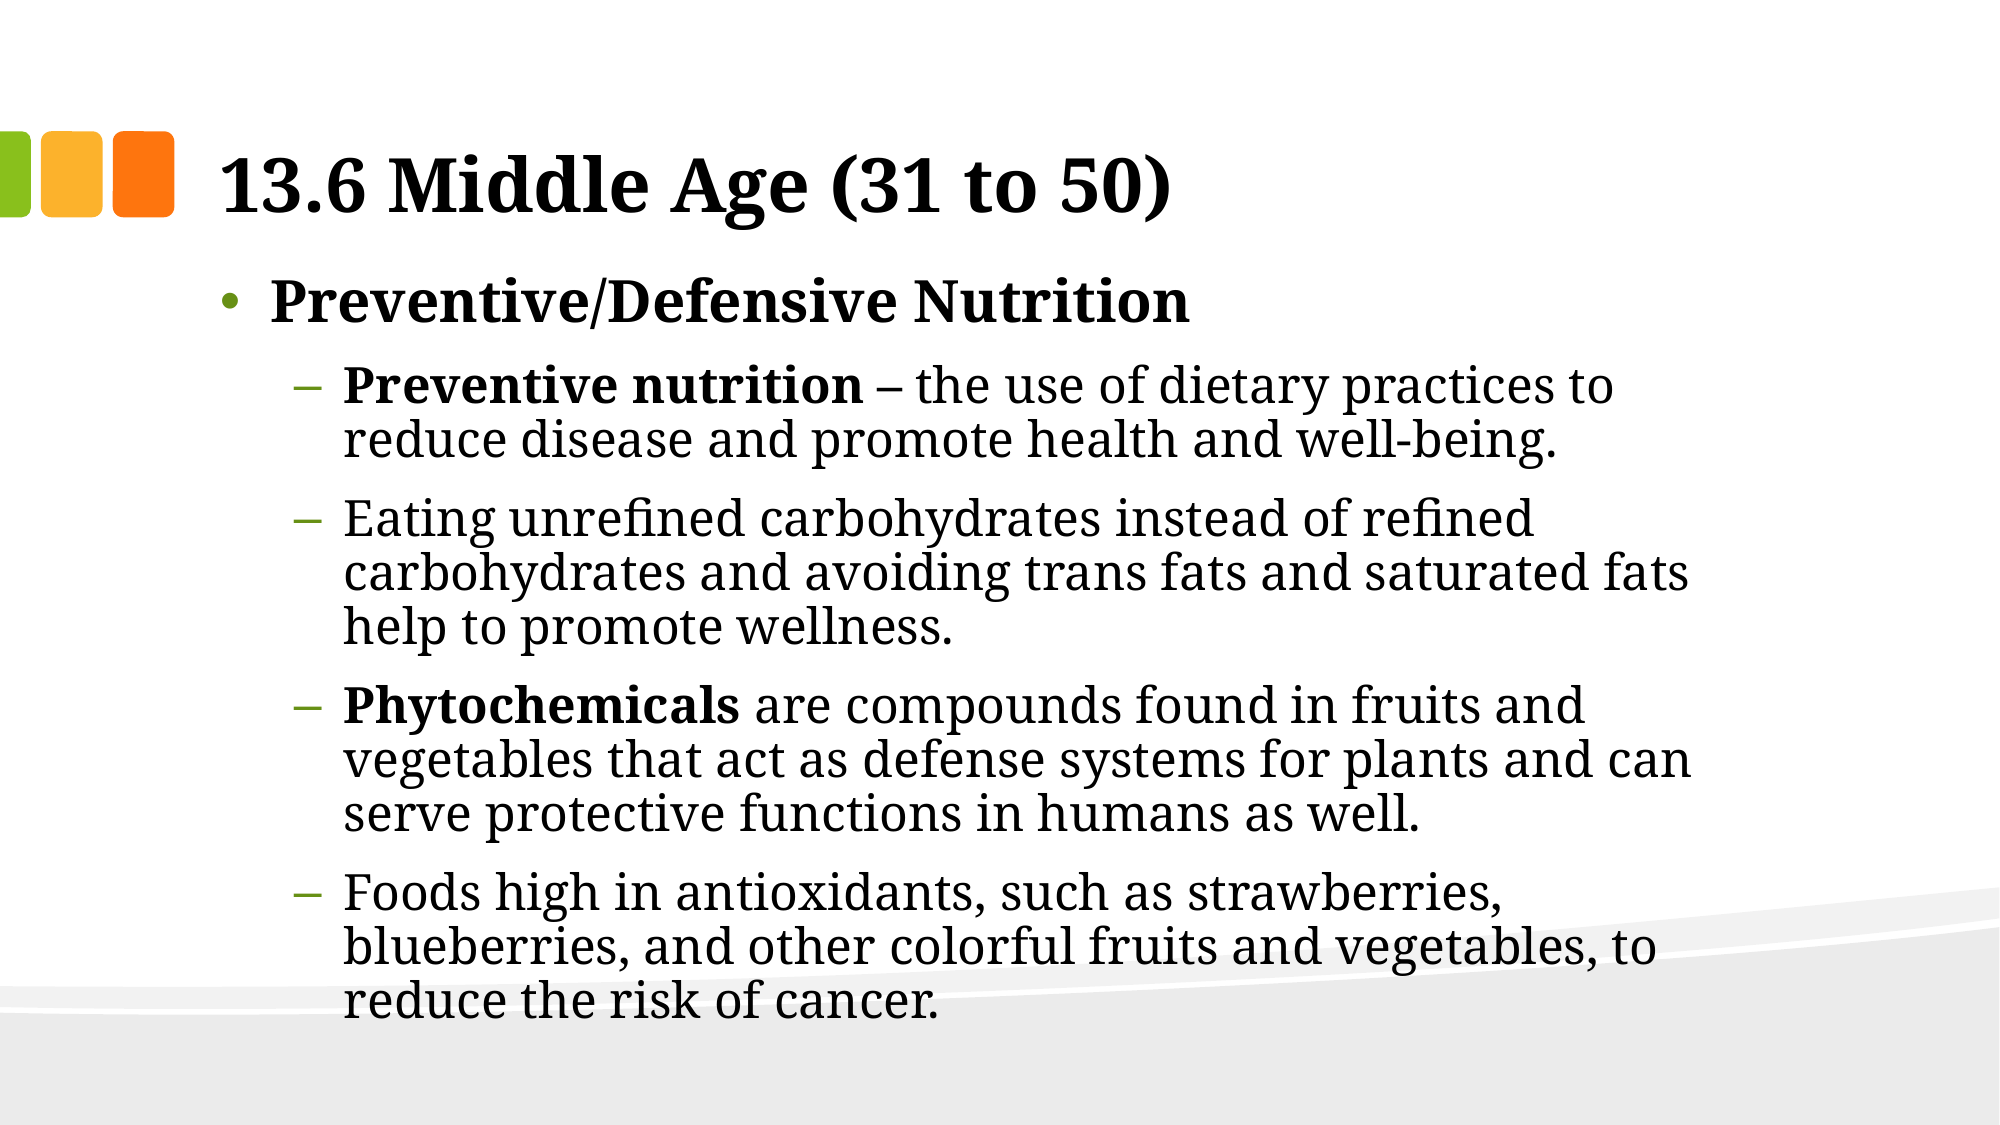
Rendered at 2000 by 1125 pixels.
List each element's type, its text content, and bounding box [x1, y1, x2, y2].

title 13.6 Middle Age (31 to 50) [199, 24, 1800, 238]
list Preventive/Defensive Nutrition Preventive nutrition – the use of dietary practices to reduce disease and promote health and well-being. Eating unrefined carbohydrates instead of refined carbohydrates and avoiding trans fats and saturated fats help to promote wellness. Phytochemicals are compounds found in fruits and vegetables that act as defense systems for plants and can serve protective functions in humans as well. Foods high in antioxidants, such as strawberries, blueberries, and other colorful fruits and vegetables, to reduce the risk of cancer. [199, 262, 1800, 1013]
